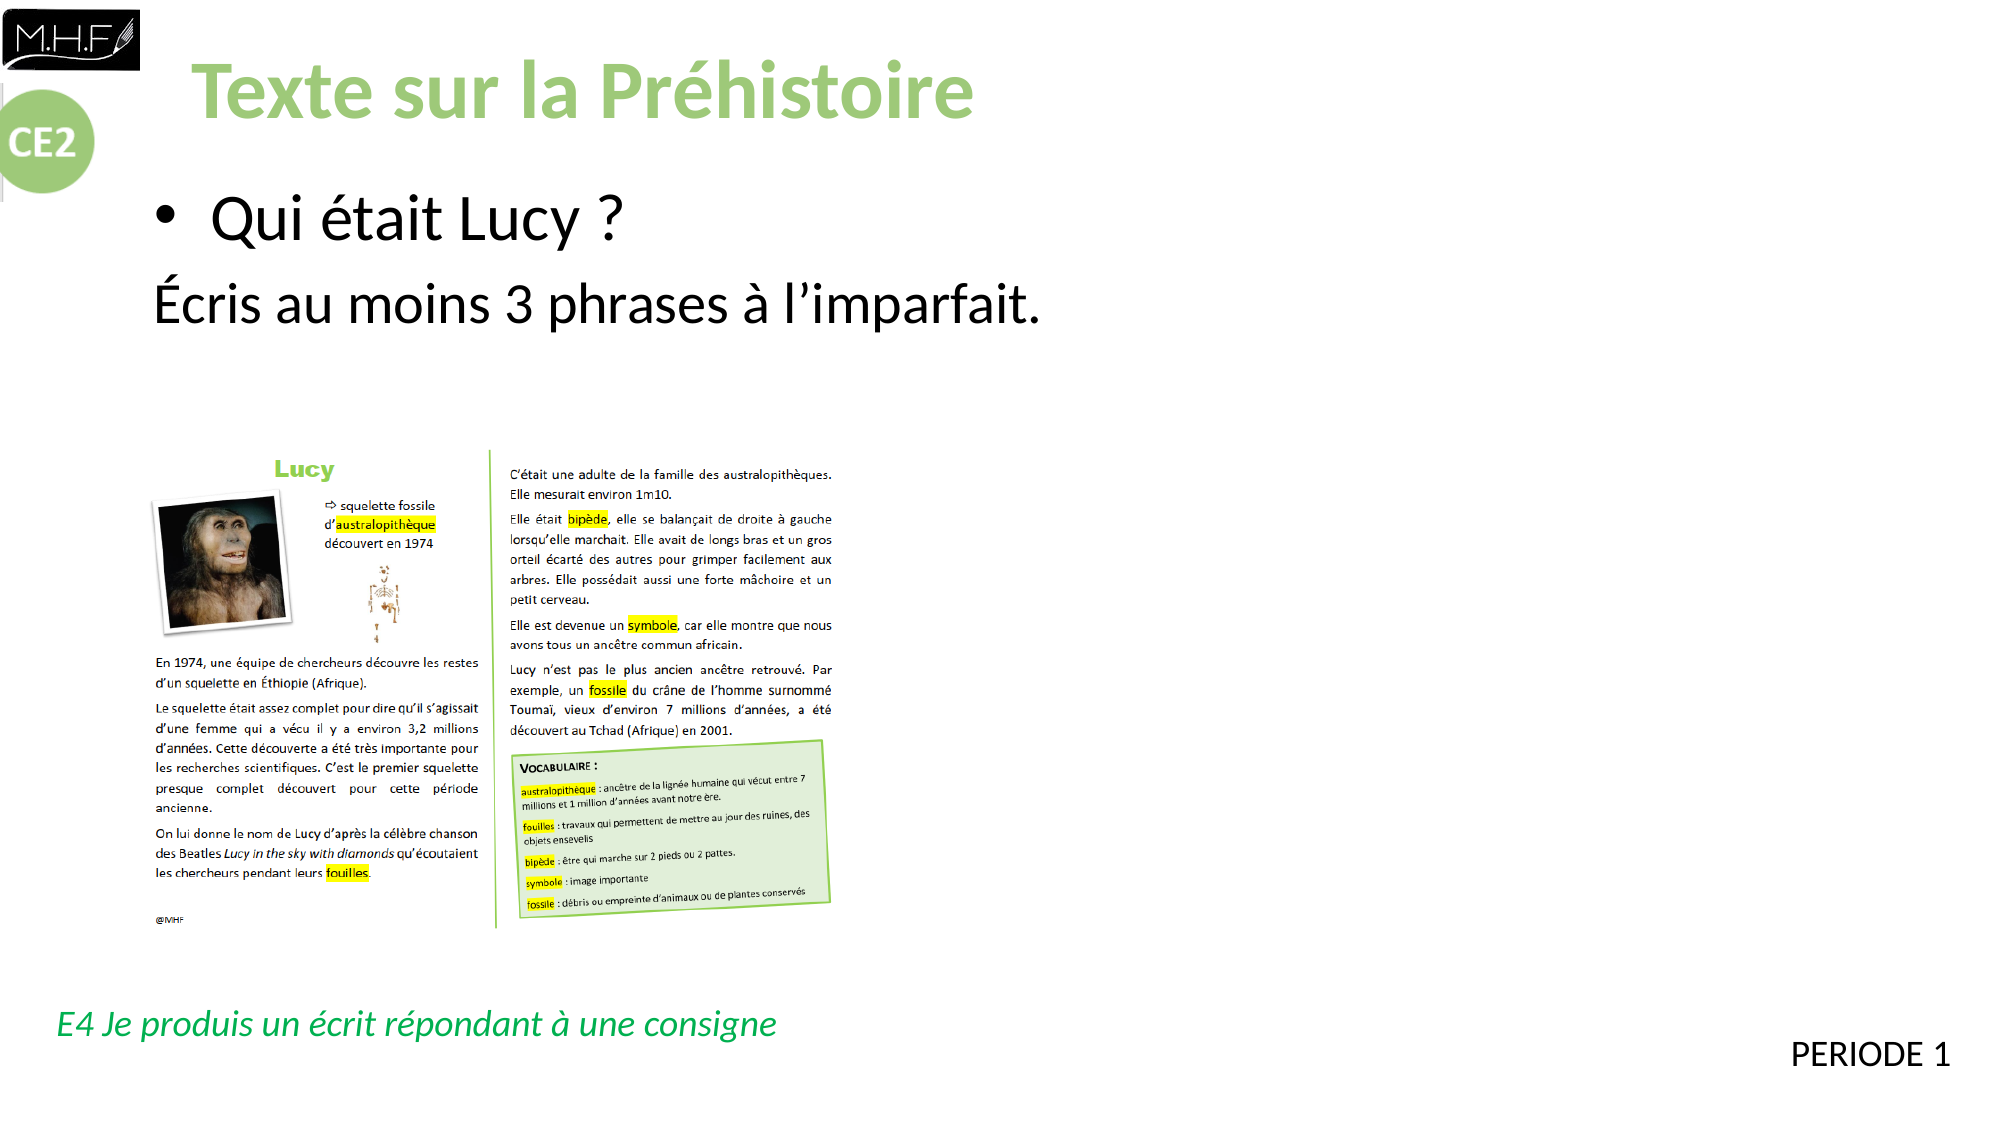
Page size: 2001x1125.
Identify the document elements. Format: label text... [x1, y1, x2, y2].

text_box PERIODE 1 [1362, 1021, 1967, 1082]
picture [0, 7, 140, 74]
text_box Qui était Lucy ? Écris au moins 3 phrases à l’imparfait. [138, 166, 1650, 1014]
text_box Texte sur la Préhistoire [176, 0, 1017, 166]
picture [0, 82, 101, 202]
text_box E4 Je produis un écrit répondant à une consigne [41, 991, 1043, 1052]
picture [139, 442, 851, 942]
